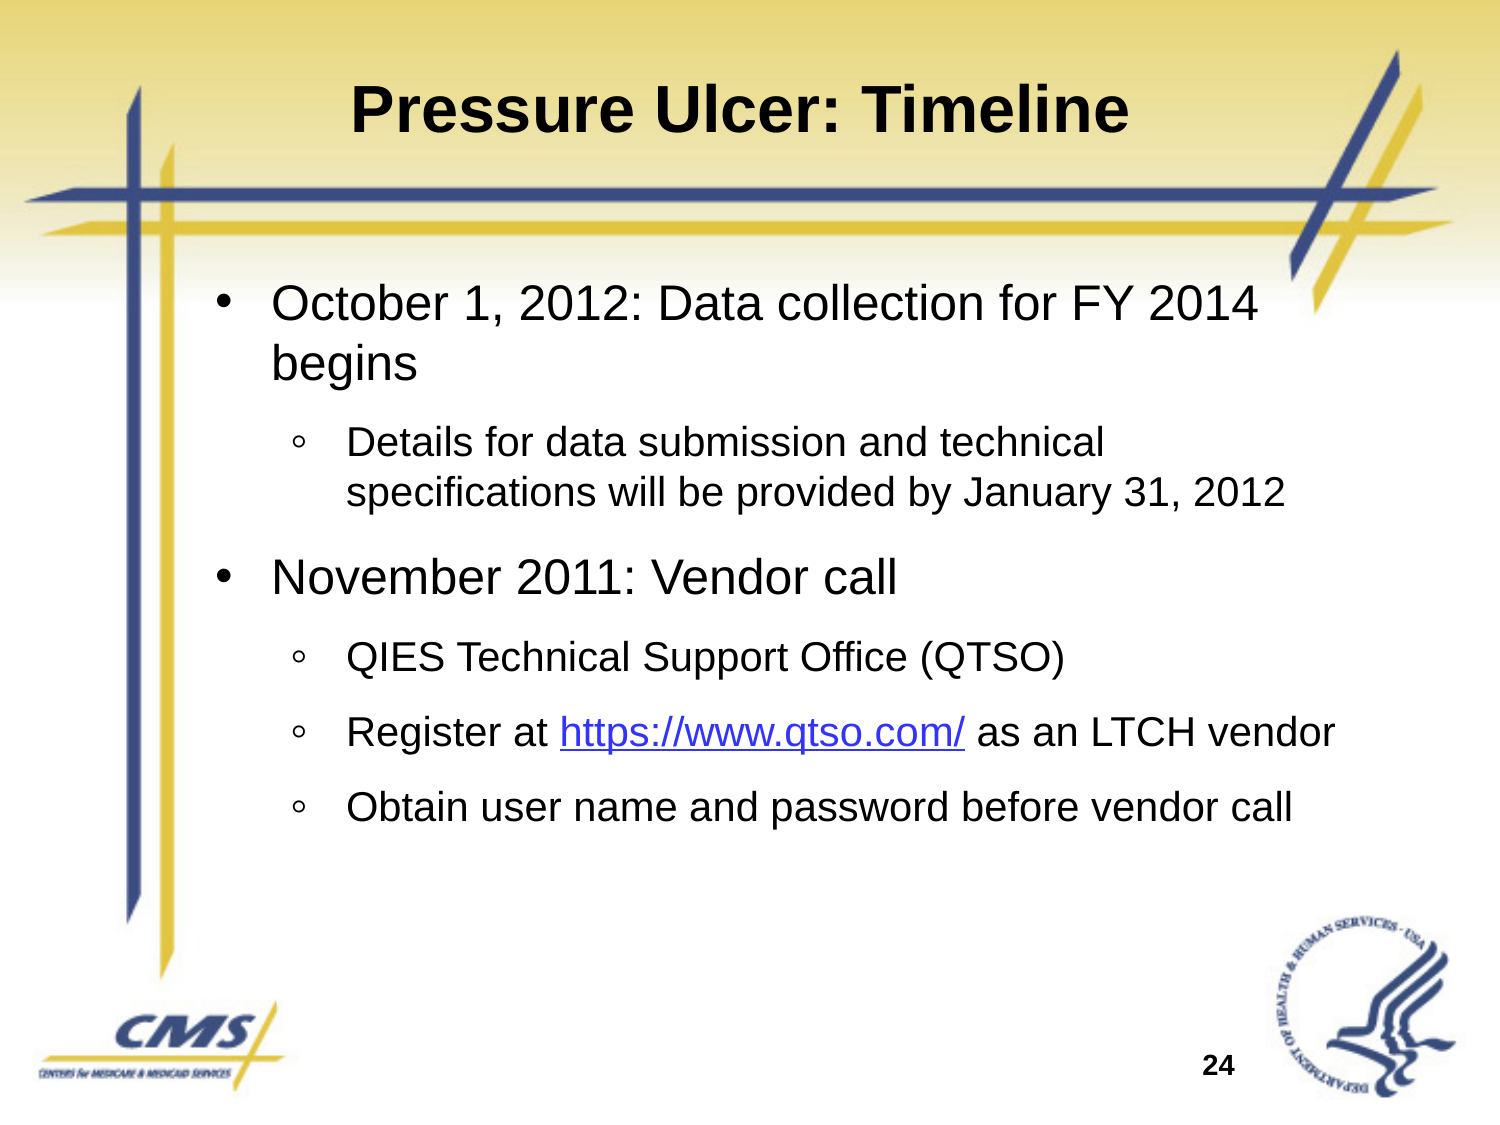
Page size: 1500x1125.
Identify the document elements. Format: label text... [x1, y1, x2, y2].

list October 1, 2012: Data collection for FY 2014 begins Details for data submission and technical specifications will be provided by January 31, 2012 November 2011: Vendor call QIES Technical Support Office (QTSO) Register at https://www.qtso.com/ as an LTCH vendor Obtain user name and password before vendor call [199, 262, 1376, 988]
picture [0, 0, 1500, 1125]
title Pressure Ulcer: Timeline [112, 12, 1388, 201]
